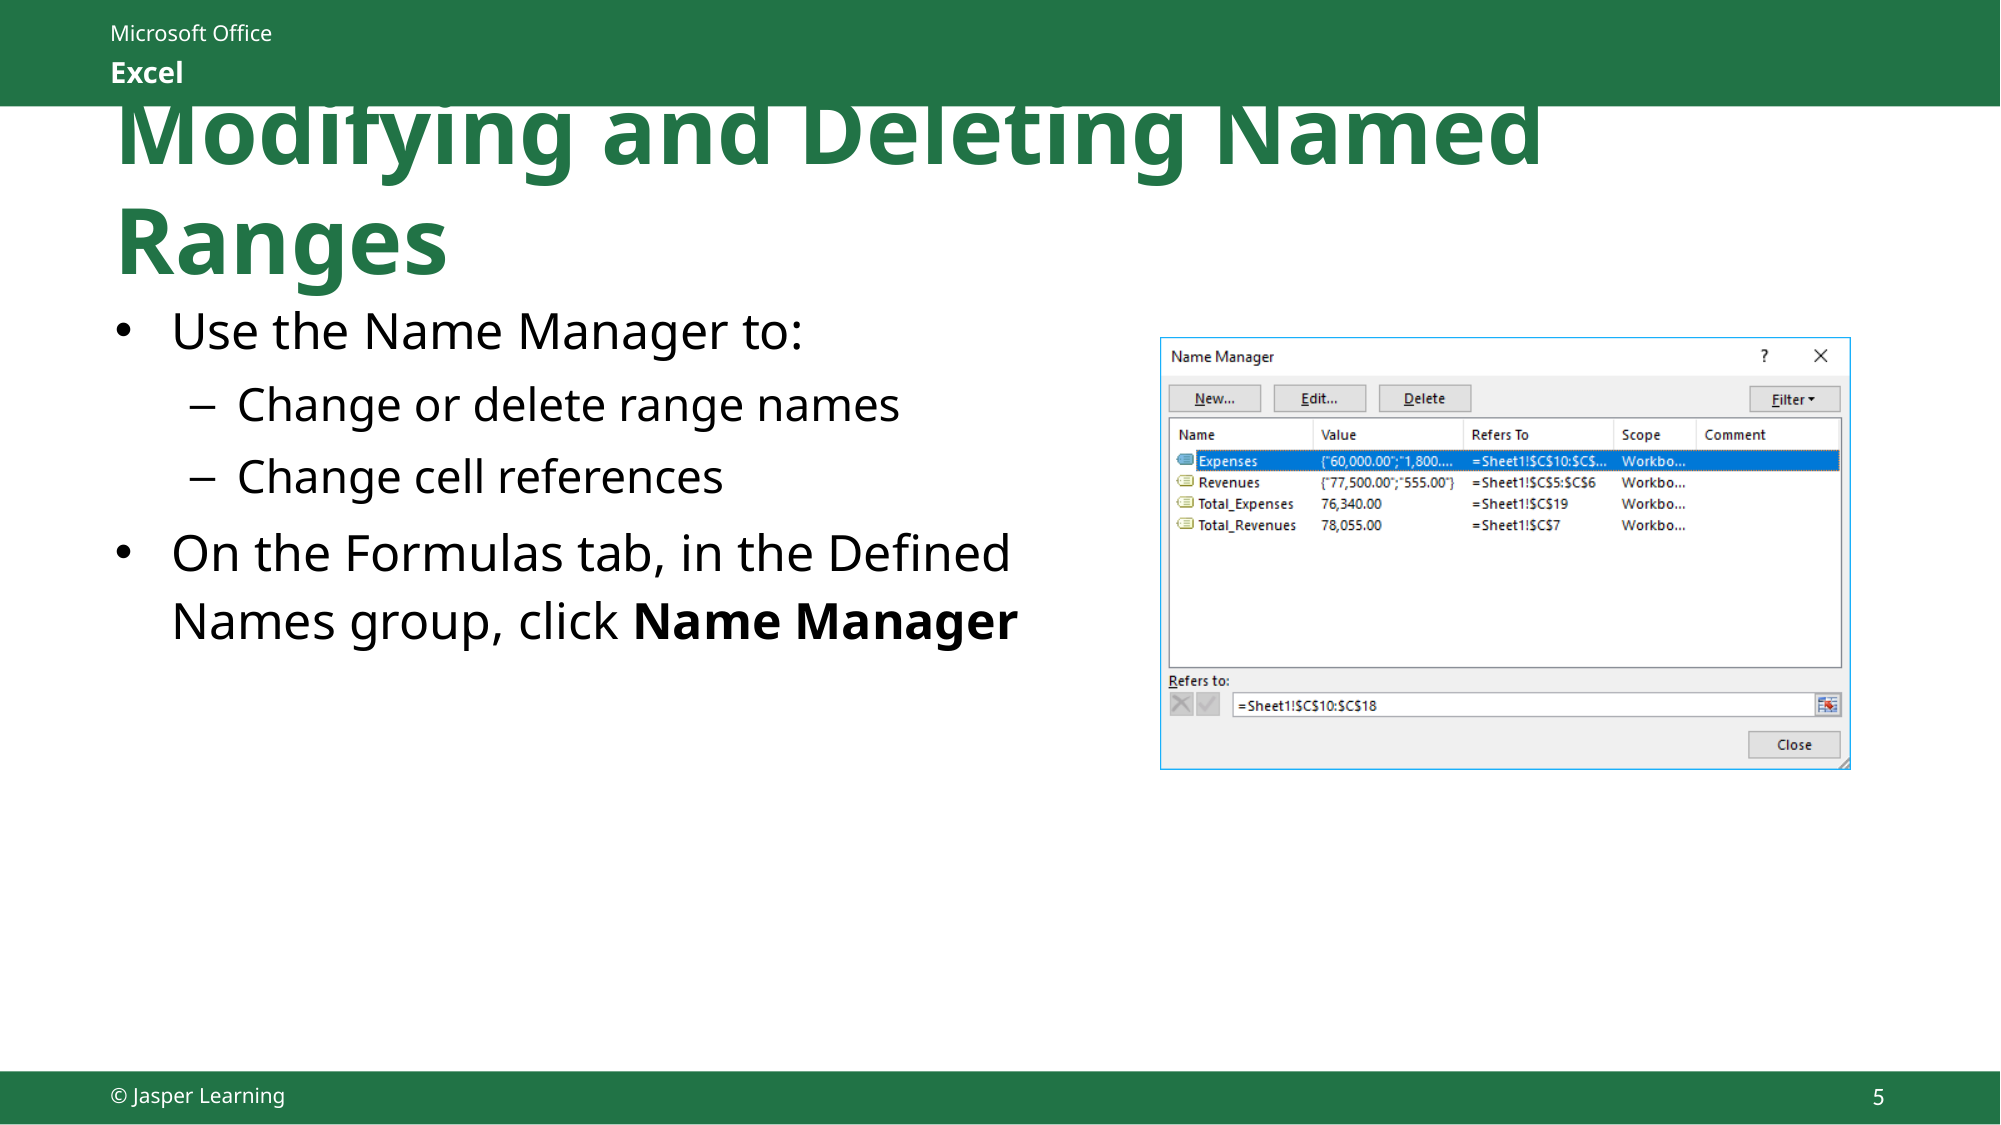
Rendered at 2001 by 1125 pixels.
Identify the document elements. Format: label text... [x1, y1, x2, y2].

picture [1159, 337, 1851, 770]
slide_number 5 [1433, 1065, 1900, 1125]
footer © Jasper Learning [95, 1065, 729, 1125]
list Use the Name Manager to: Change or delete range names Change cell references On the Formulas tab, in the Defined Names group, click ​Name Manager [99, 283, 1147, 1026]
title Modifying and Deleting Named Ranges [99, 118, 1866, 248]
